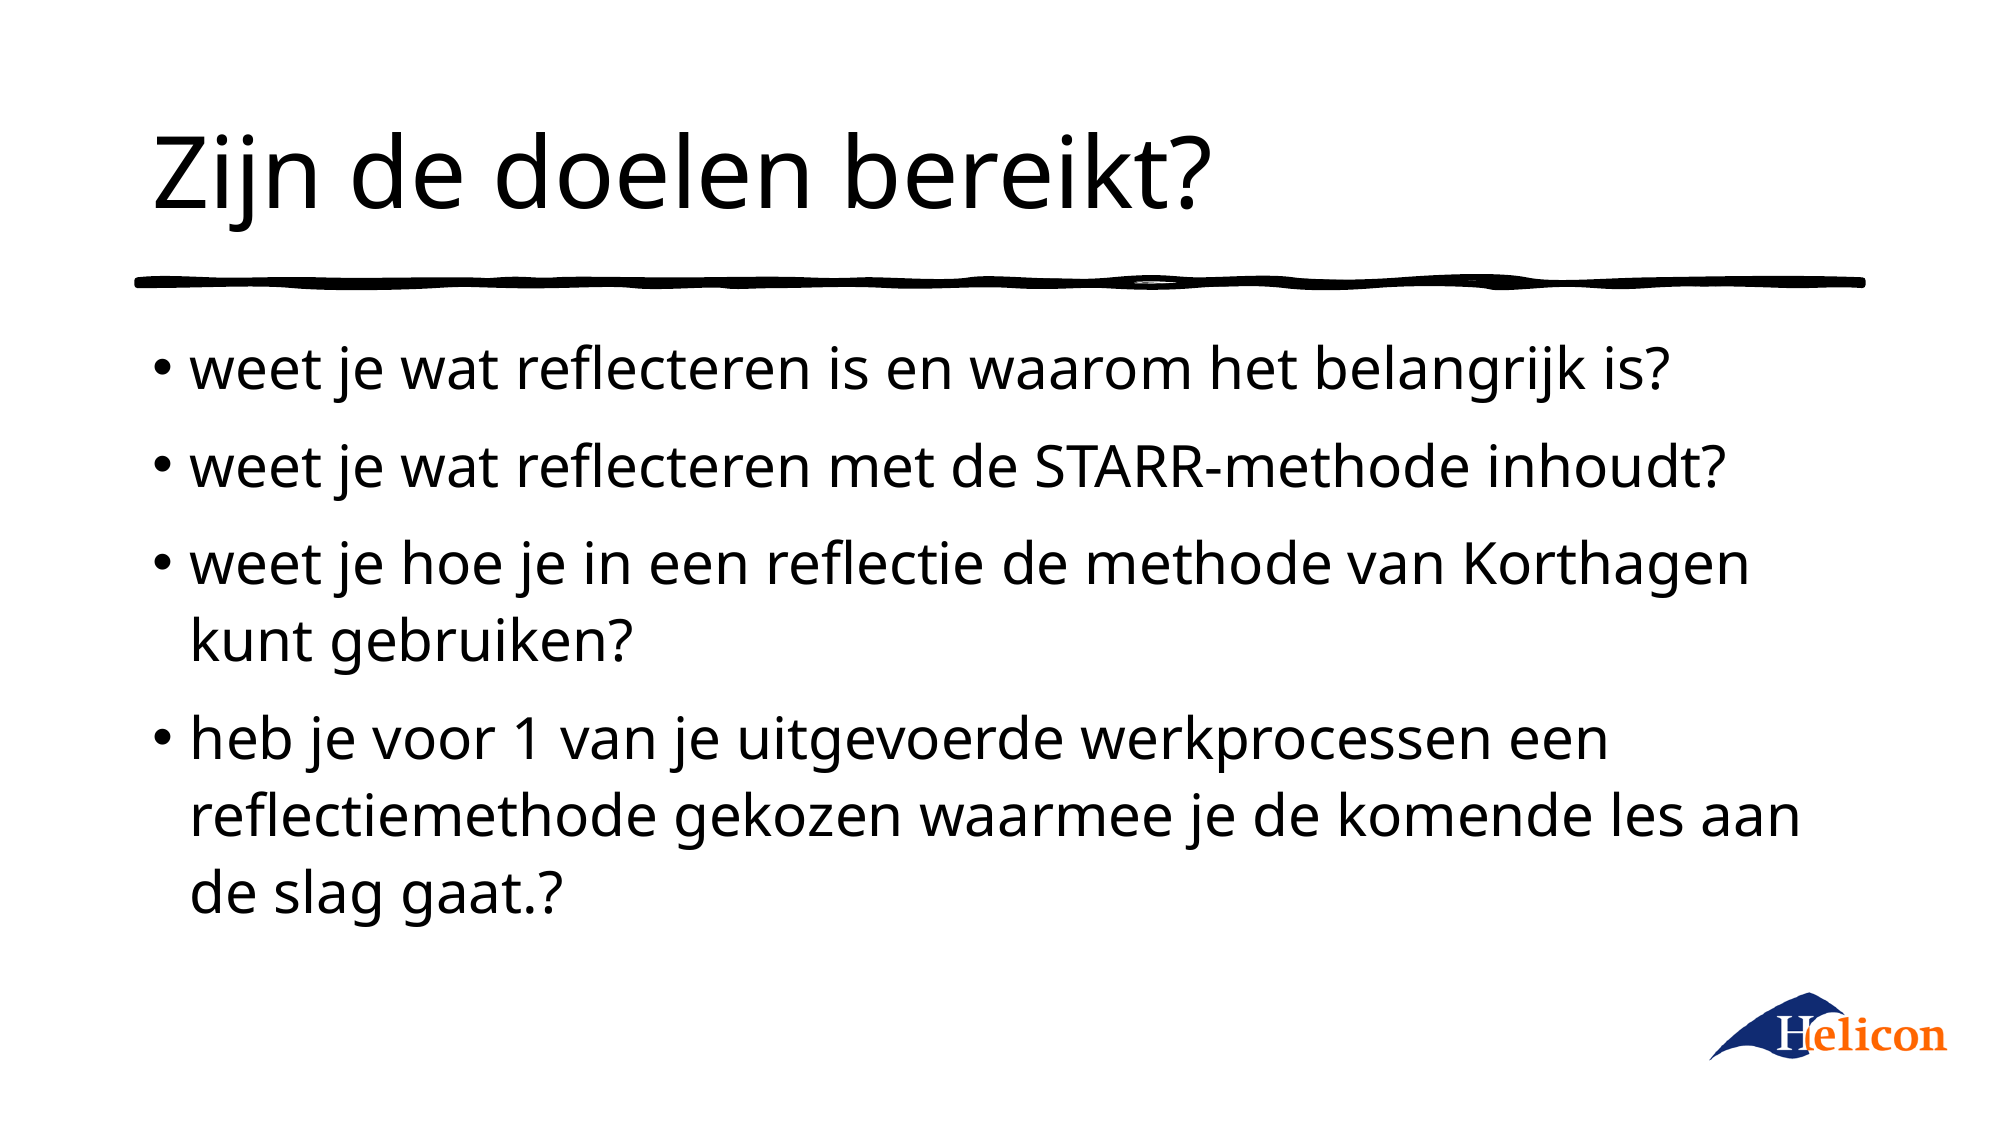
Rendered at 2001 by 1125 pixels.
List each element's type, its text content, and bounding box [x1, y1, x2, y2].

list weet je wat reflecteren is en waarom het belangrijk is? weet je wat reflecteren met de STARR-methode inhoudt? weet je hoe je in een reflectie de methode van Korthagen kunt gebruiken? heb je voor 1 van je uitgevoerde werkprocessen een reflectiemethode gekozen waarmee je de komende les aan de slag gaat.? [137, 316, 1863, 1014]
picture [1671, 952, 2000, 1125]
title Zijn de doelen bereikt? [137, 59, 1863, 278]
